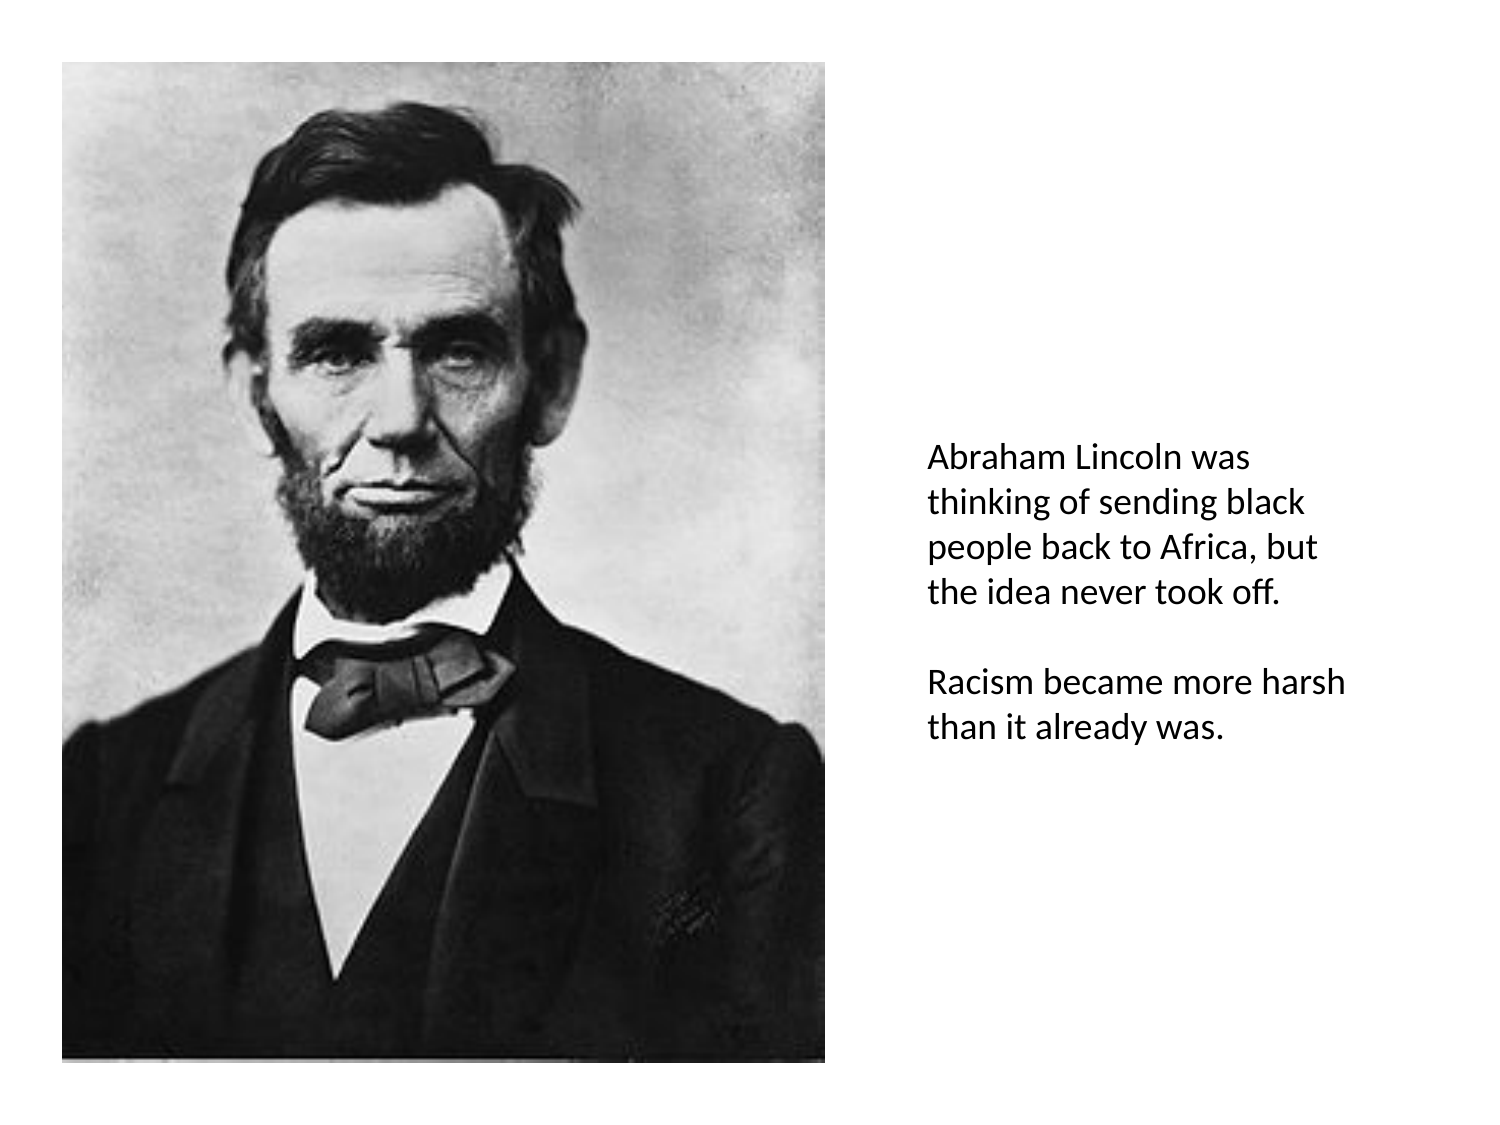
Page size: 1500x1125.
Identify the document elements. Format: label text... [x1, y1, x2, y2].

text_box Racism became more harsh than it already was. [912, 649, 1375, 755]
picture [62, 62, 825, 1063]
text_box Abraham Lincoln was thinking of sending black people back to Africa, but the idea never took off. [912, 424, 1338, 620]
